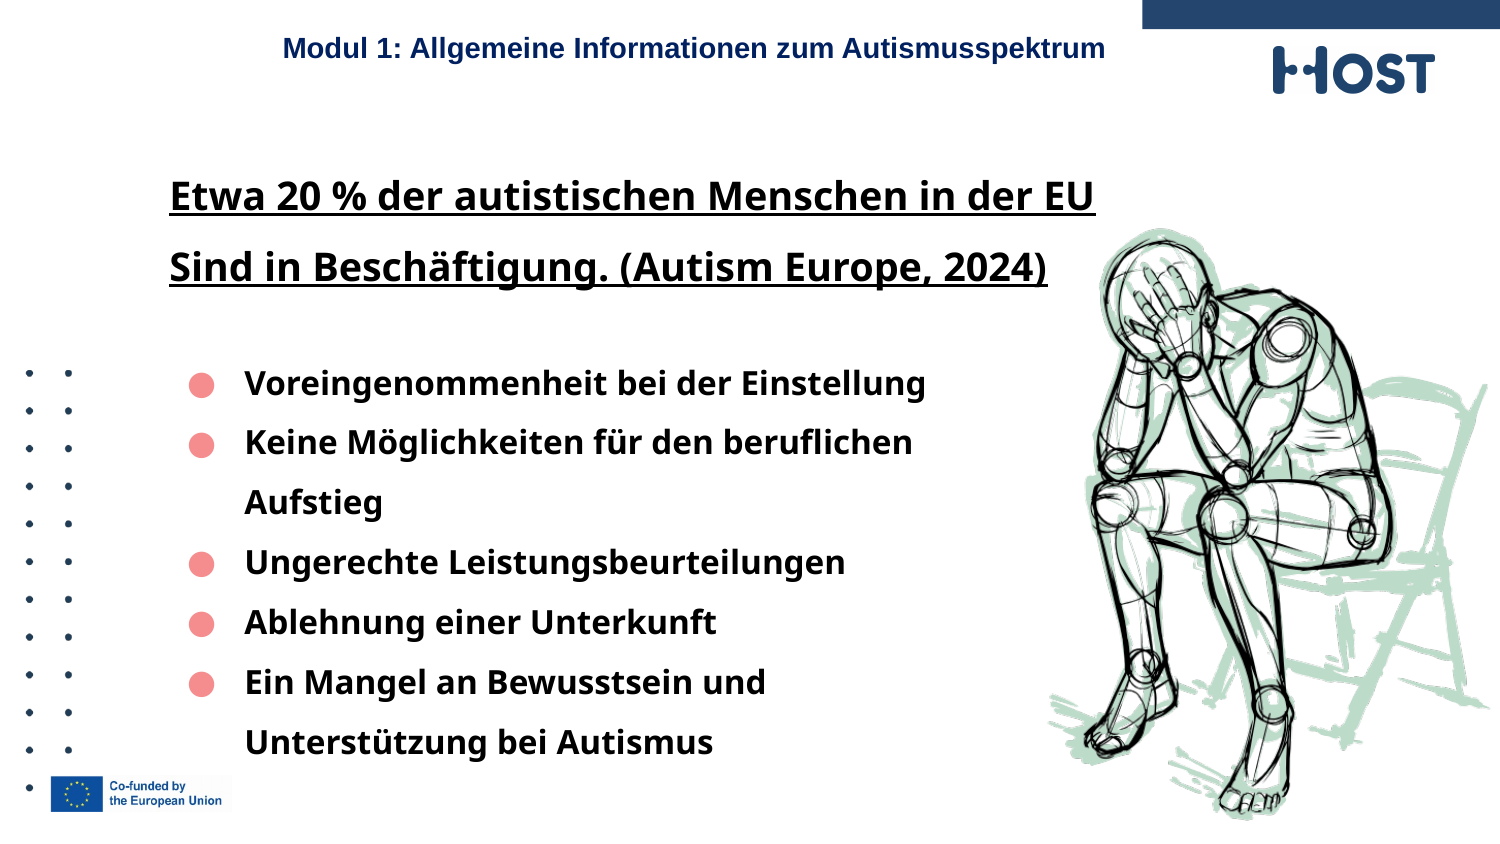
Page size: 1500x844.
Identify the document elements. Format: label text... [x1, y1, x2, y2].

picture [0, 370, 233, 812]
list Etwa 20 % der autistischen Menschen in der EU Sind in Beschäftigung. (Autism Europe, 2024) Voreingenommenheit bei der Einstellung Keine Möglichkeiten für den beruflichen Aufstieg Ungerechte Leistungsbeurteilungen Ablehnung einer Unterkunft Ein Mangel an Bewusstsein und Unterstützung bei Autismus [154, 131, 1346, 712]
picture [1005, 215, 1500, 834]
text_box Modul 1: Allgemeine Informationen zum Autismusspektrum [267, 10, 1135, 68]
picture [1273, 46, 1435, 94]
